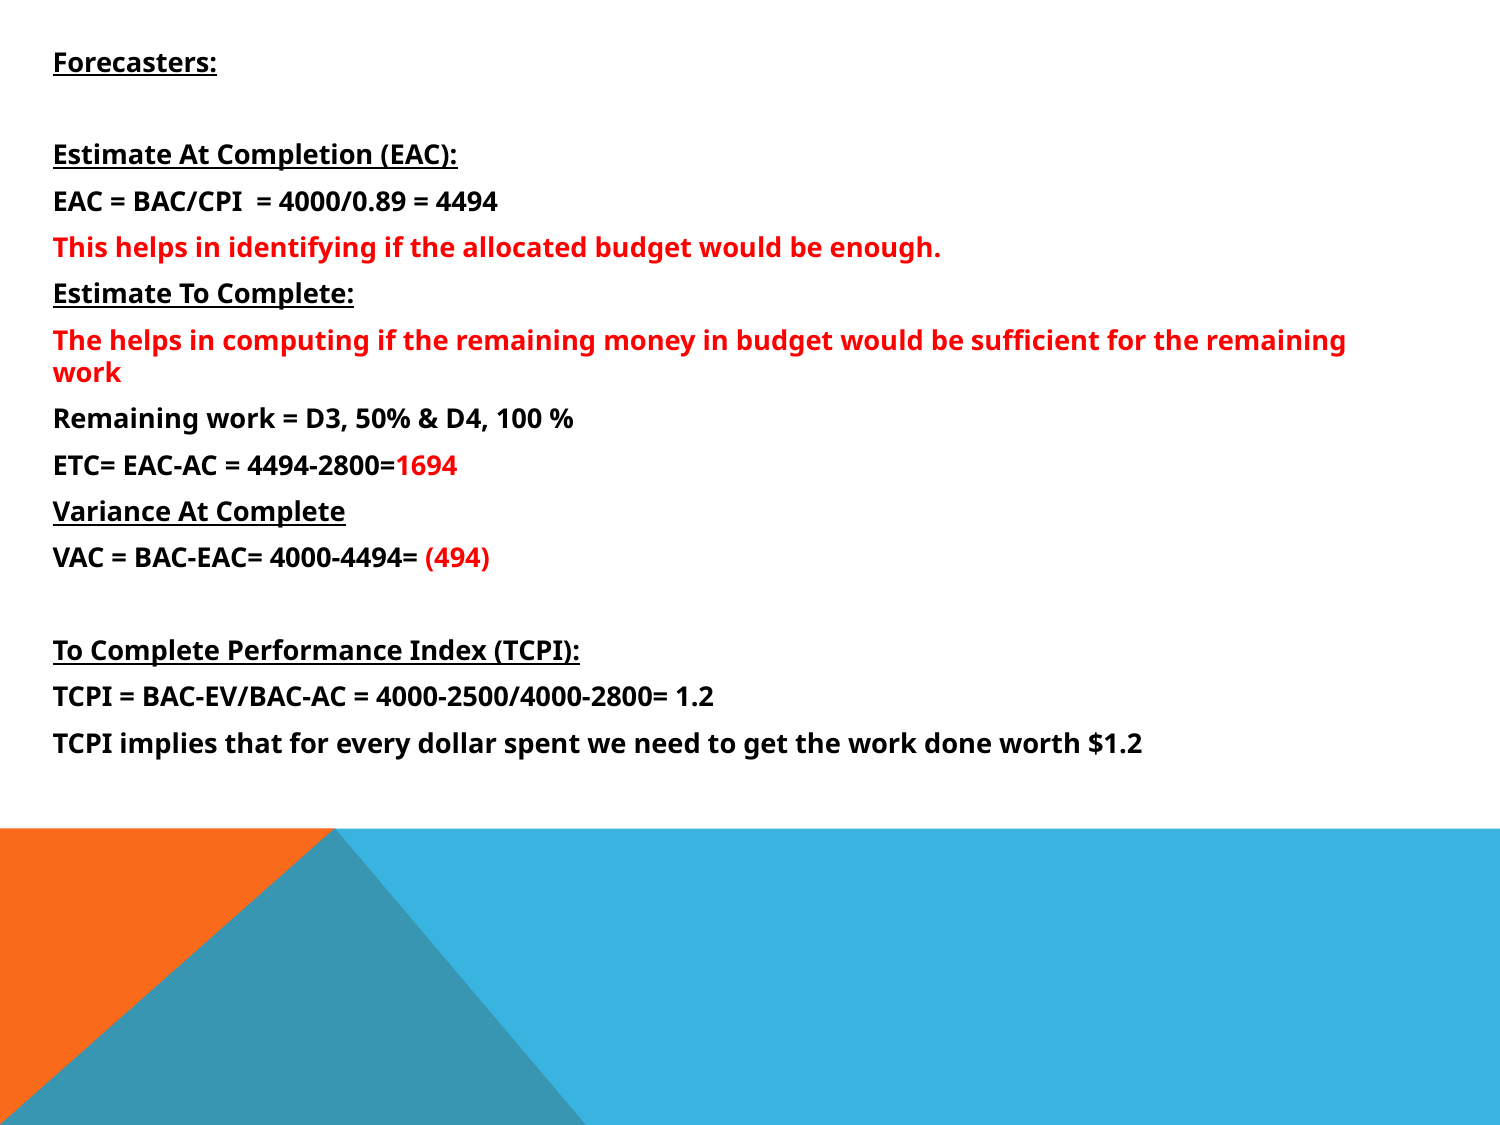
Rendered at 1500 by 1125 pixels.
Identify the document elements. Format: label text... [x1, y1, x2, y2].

list Forecasters: Estimate At Completion (EAC): EAC = BAC/CPI = 4000/0.89 = 4494 This helps in identifying if the allocated budget would be enough. Estimate To Complete: The helps in computing if the remaining money in budget would be sufficient for the remaining work Remaining work = D3, 50% & D4, 100 % ETC= EAC-AC = 4494-2800=1694 Variance At Complete VAC = BAC-EAC= 4000-4494= (494) To Complete Performance Index (TCPI): TCPI = BAC-EV/BAC-AC = 4000-2500/4000-2800= 1.2 TCPI implies that for every dollar spent we need to get the work done worth $1.2 [37, 37, 1369, 768]
